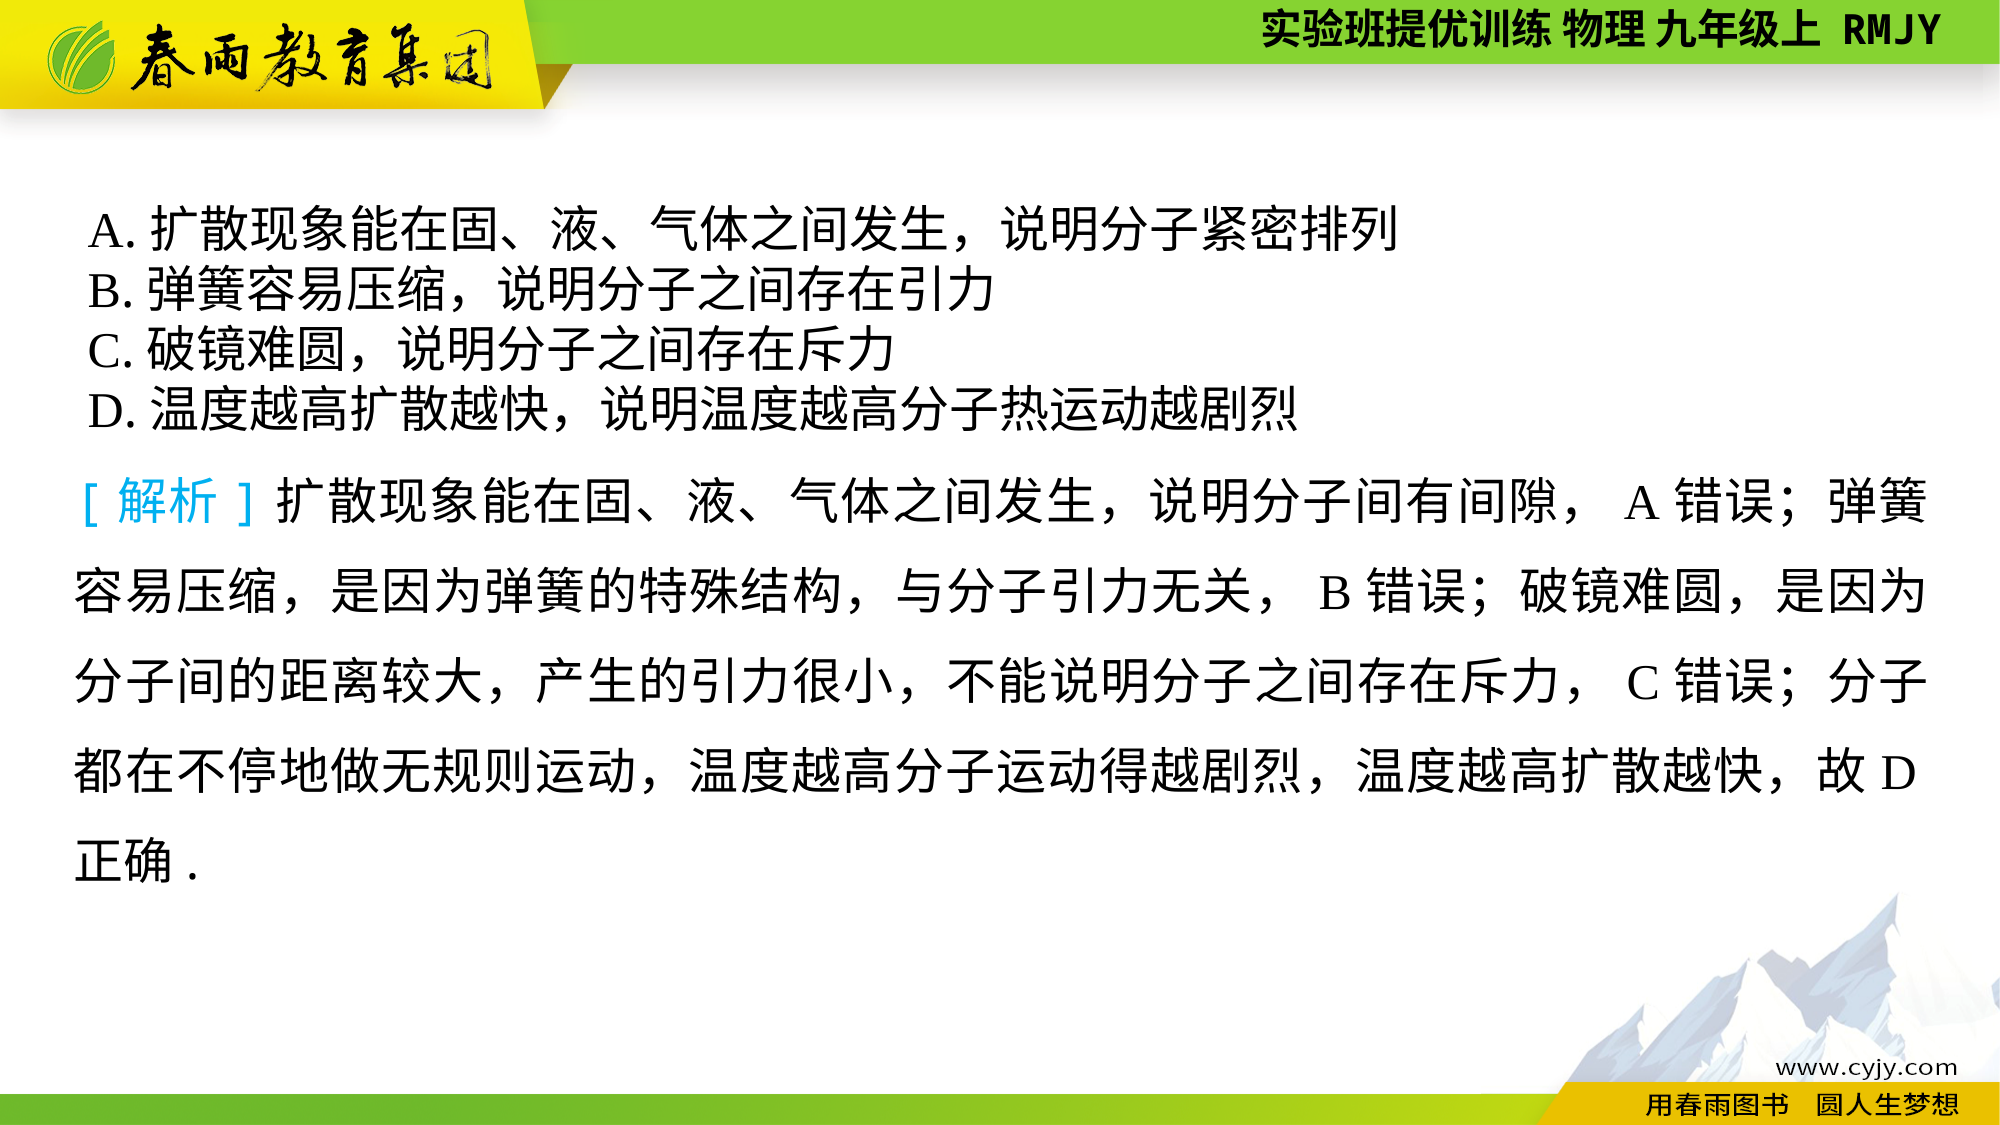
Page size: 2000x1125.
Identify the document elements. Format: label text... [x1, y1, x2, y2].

picture [0, 0, 2000, 1125]
text_box A.扩散现象能在固、液、气体之间发生，说明分子紧密排列 B.弹簧容易压缩，说明分子之间存在引力 C.破镜难圆，说明分子之间存在斥力 D.温度越高扩散越快，说明温度越高分子热运动越剧烈 [72, 189, 1952, 445]
text_box [解析]扩散现象能在固、液、气体之间发生，说明分子间有间隙，A错误；弹簧容易压缩，是因为弹簧的特殊结构，与分子引力无关，B错误；破镜难圆，是因为分子间的距离较大，产生的引力很小，不能说明分子之间存在斥力，C错误；分子都在不停地做无规则运动，温度越高分子运动得越剧烈，温度越高扩散越快，故D正确. [59, 432, 1944, 897]
